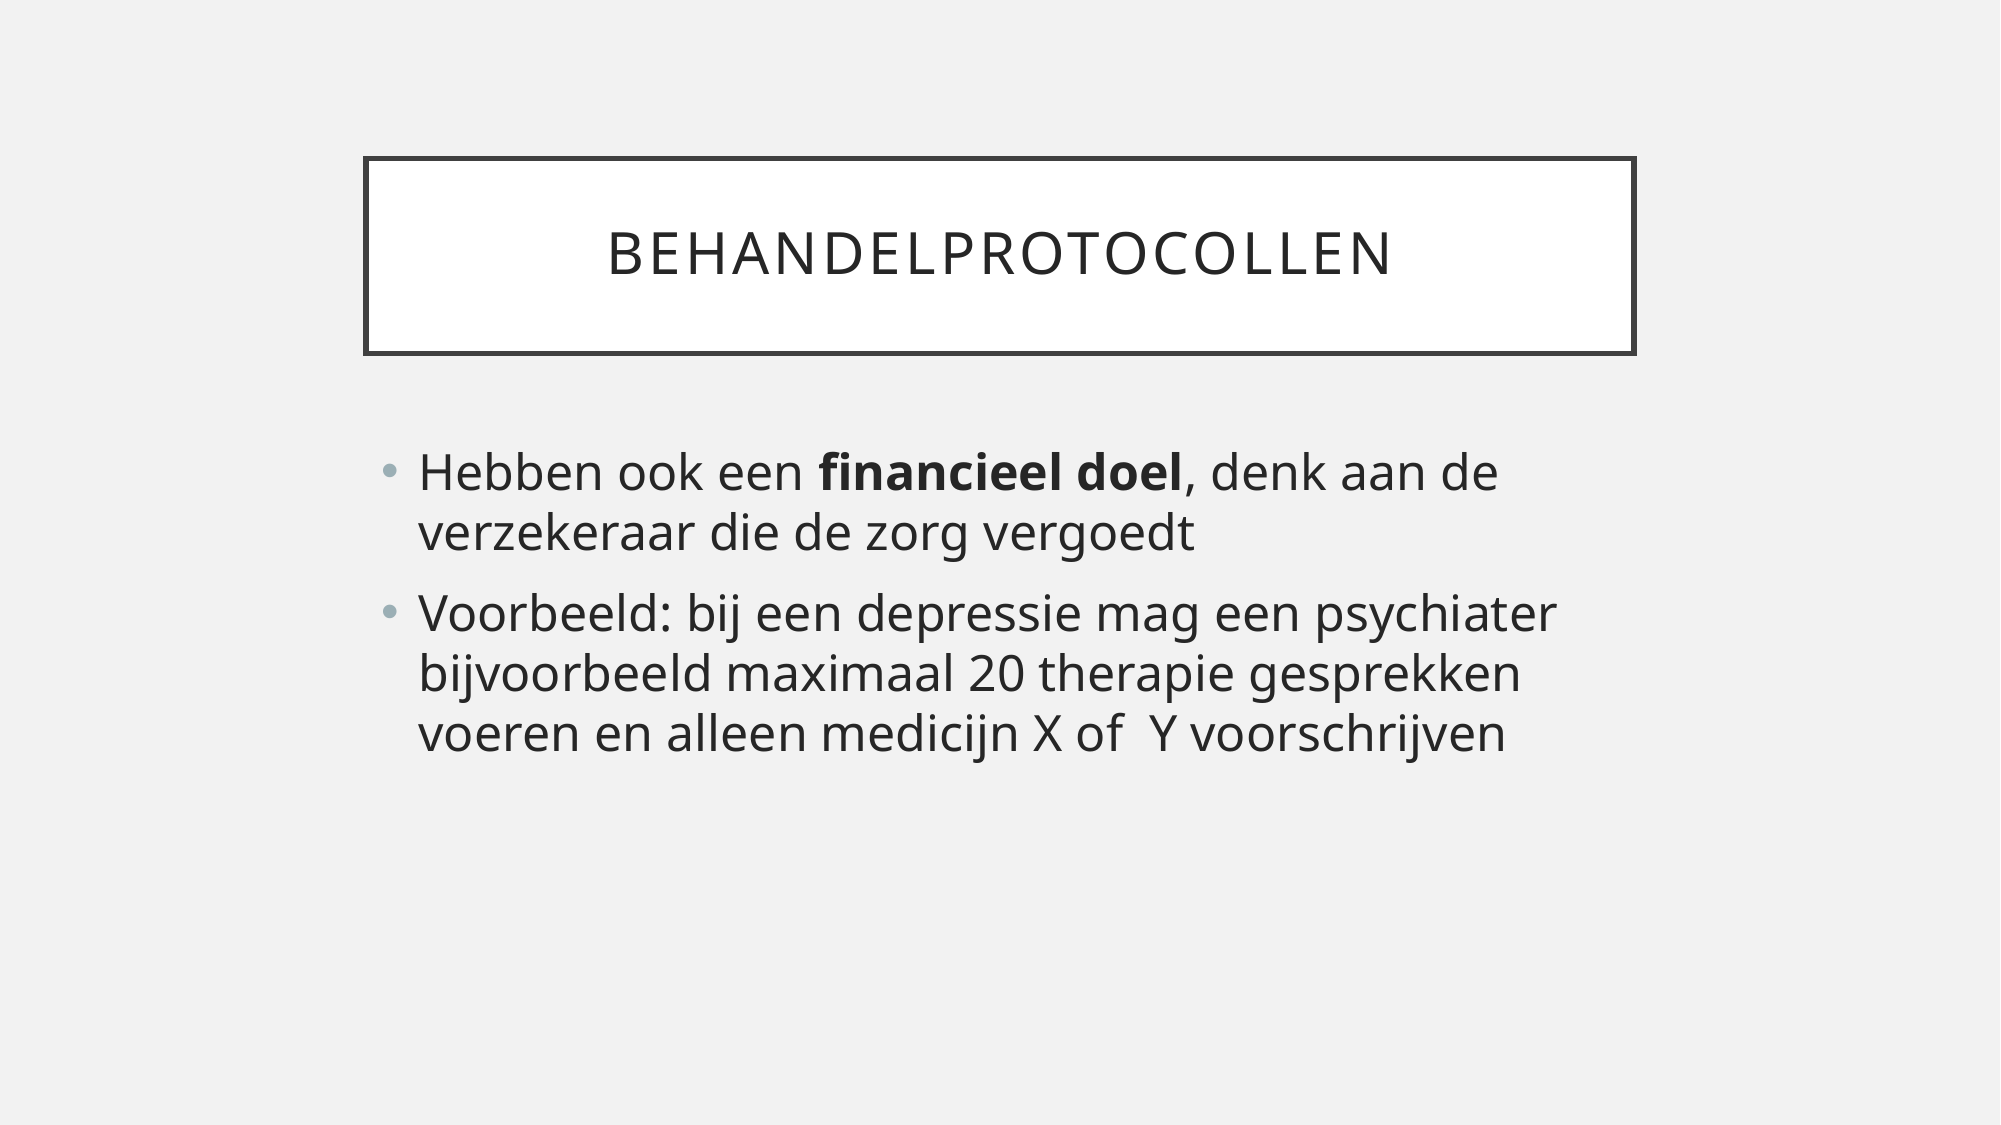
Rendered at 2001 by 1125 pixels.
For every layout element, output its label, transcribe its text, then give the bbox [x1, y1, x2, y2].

title behandelprotocollen [363, 156, 1637, 356]
list Hebben ook een financieel doel, denk aan de verzekeraar die de zorg vergoedt Voorbeeld: bij een depressie mag een psychiater bijvoorbeeld maximaal 20 therapie gesprekken voeren en alleen medicijn X of Y voorschrijven [366, 432, 1634, 942]
